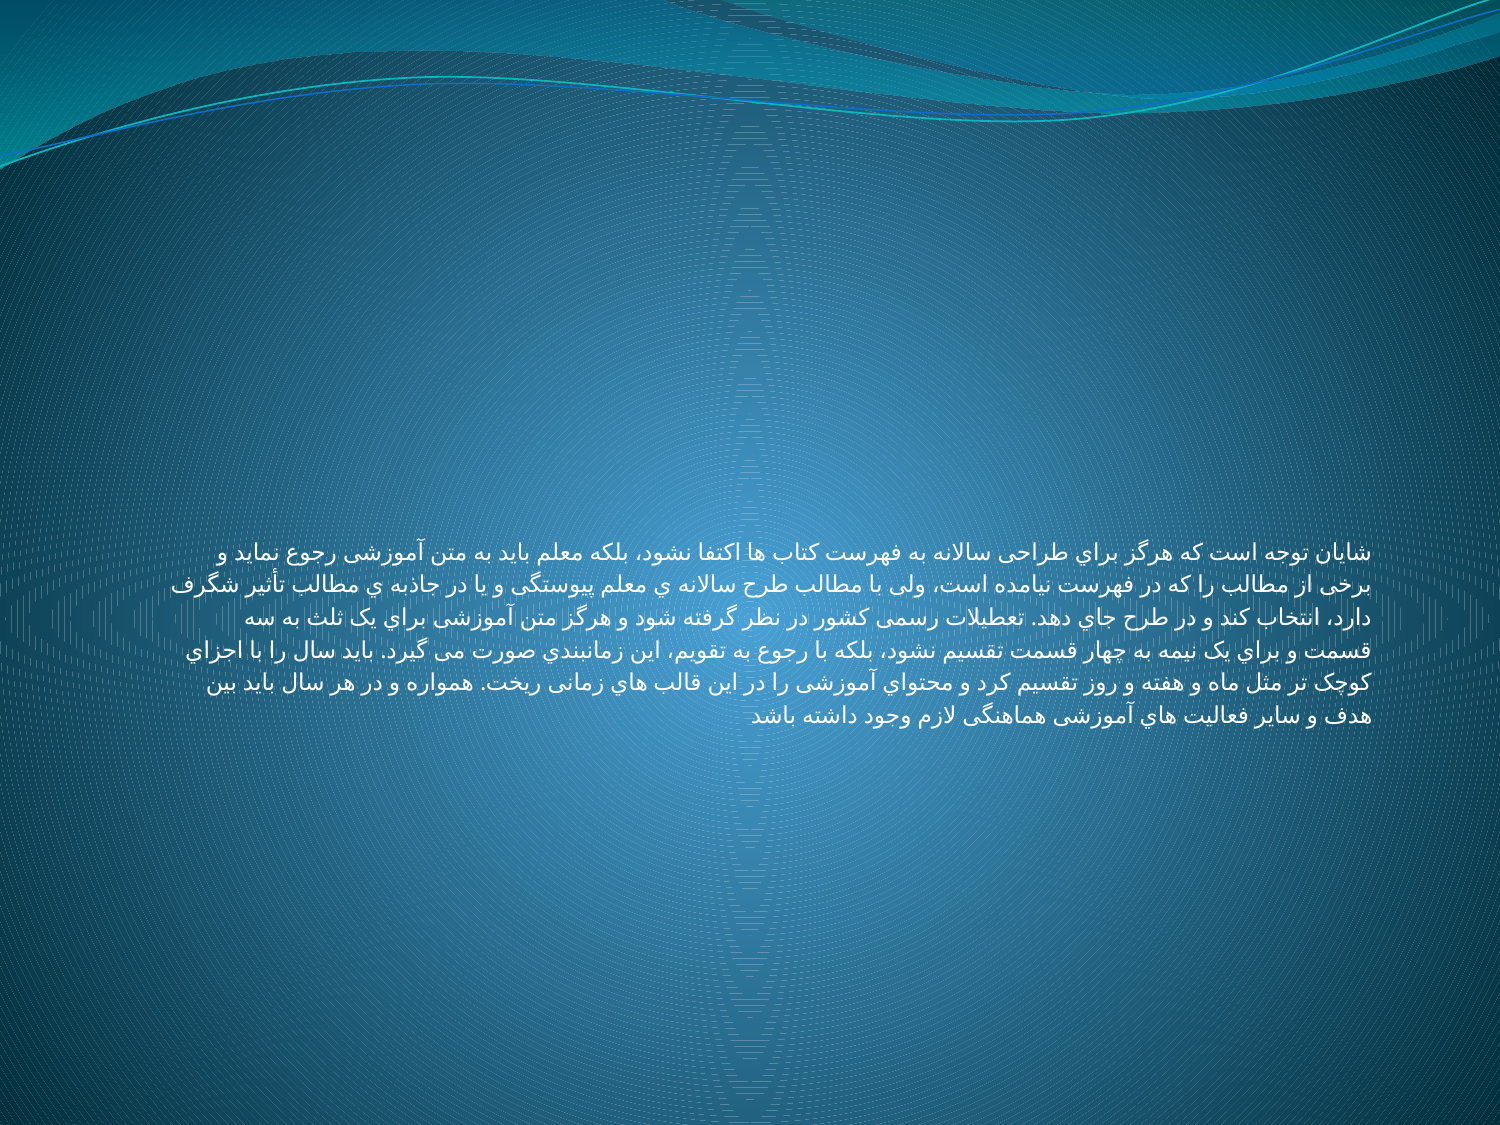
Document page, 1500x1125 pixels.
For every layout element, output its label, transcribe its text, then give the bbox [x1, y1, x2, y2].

subtitle شایان توجه است که هرگز براي طراحی سالانه به فهرست کتاب ها اکتفا نشود، بلکه معلم باید به متن آموزشی رجوع نماید و برخی از مطالب را که در فهرست نیامده است، ولی با مطالب طرح سالانه ي معلم پیوستگی و یا در جاذبه ي مطالب تأثیر شگرف دارد، انتخاب کند و در طرح جاي دهد. تعطیلات رسمی کشور در نظر گرفته شود و هرگز متن آموزشی براي یک ثلث به سه قسمت و براي یک نیمه به چهار قسمت تقسیم نشود، بلکه با رجوع به تقویم، این زمانبندي صورت می گیرد. باید سال را با اجزاي کوچک تر مثل ماه و هفته و روز تقسیم کرد و محتواي آموزشی را در این قالب هاي زمانی ریخت. همواره و در هر سال باید بین هدف و سایر فعالیت هاي آموزشی هماهنگی لازم وجود داشته باشد [87, 529, 1376, 818]
